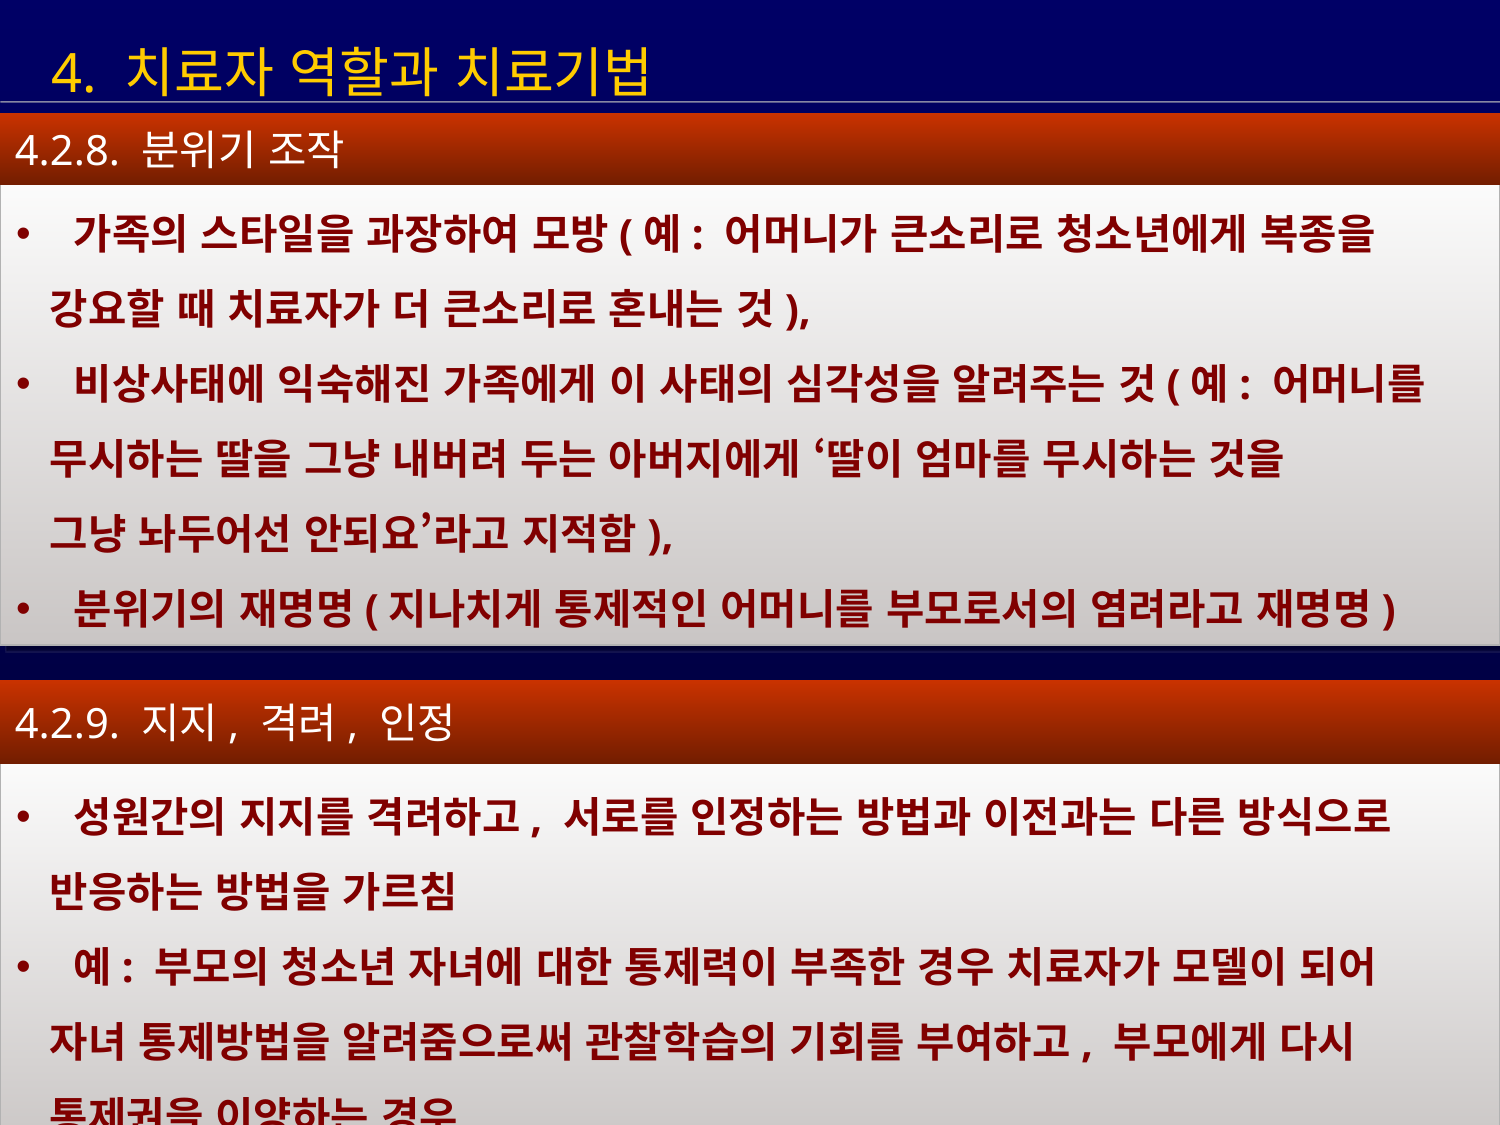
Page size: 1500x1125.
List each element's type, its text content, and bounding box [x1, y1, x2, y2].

text_box 4.2.9. 지지, 격려, 인정 [0, 680, 1500, 764]
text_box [0, 30, 1500, 646]
text_box 성원간의 지지를 격려하고, 서로를 인정하는 방법과 이전과는 다른 방식으로 반응하는 방법을 가르침 예: 부모의 청소년 자녀에 대한 통제력이 부족한 경우 치료자가 모델이 되어 자녀 통제방법을 알려줌으로써 관찰학습의 기회를 부여하고, 부모에게 다시 통제권을 이양하는 경우 [0, 764, 1500, 1125]
